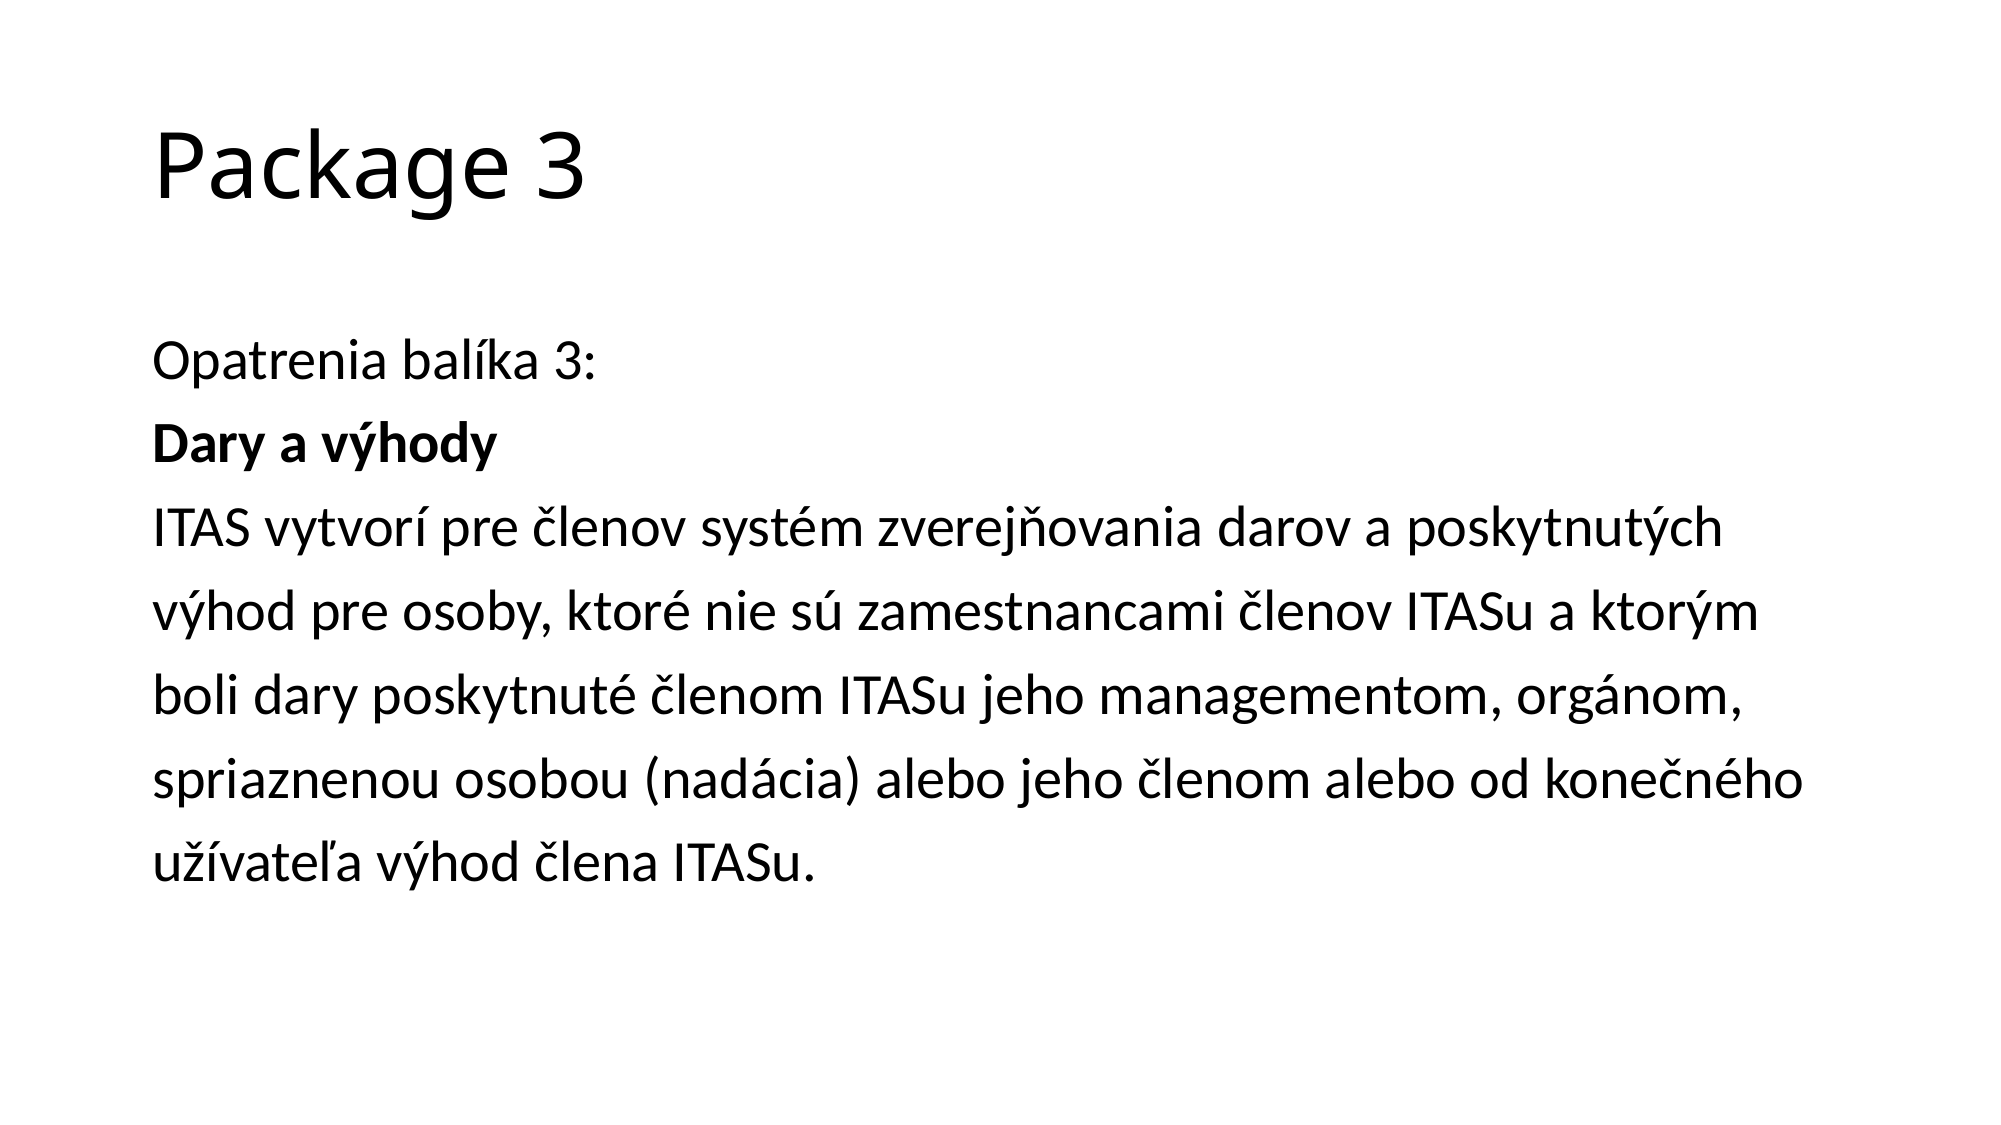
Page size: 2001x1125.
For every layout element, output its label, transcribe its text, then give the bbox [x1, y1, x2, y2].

list Opatrenia balíka 3: Dary a výhody ITAS vytvorí pre členov systém zverejňovania darov a poskytnutých výhod pre osoby, ktoré nie sú zamestnancami členov ITASu a ktorým boli dary poskytnuté členom ITASu jeho managementom, orgánom, spriaznenou osobou (nadácia) alebo jeho členom alebo od konečného užívateľa výhod člena ITASu. [137, 299, 1863, 1014]
title Package 3 [137, 59, 1863, 278]
